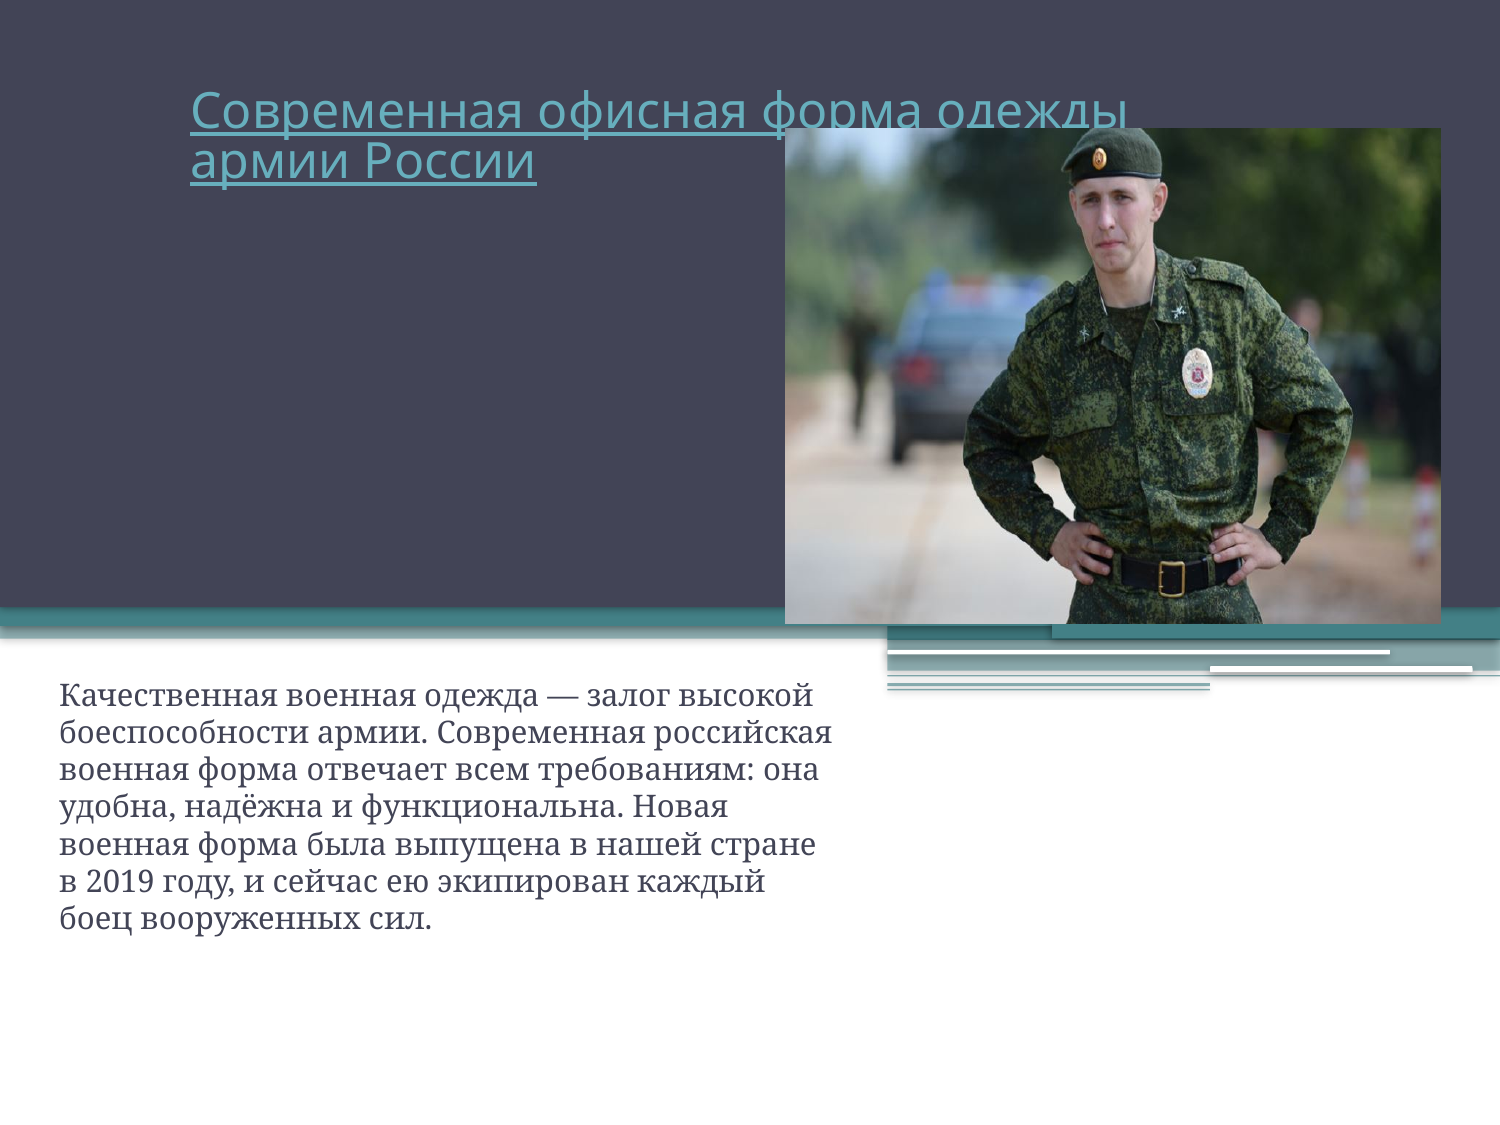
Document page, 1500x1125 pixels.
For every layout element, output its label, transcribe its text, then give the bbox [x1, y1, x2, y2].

subtitle Качественная военная одежда — залог высокой боеспособности армии. Современная российская военная форма отвечает всем требованиям: она удобна, надёжна и функциональна. Новая военная форма была выпущена в нашей стране в 2019 году, и сейчас ею экипирован каждый боец вооруженных сил. [35, 667, 848, 956]
title Современная офисная форма одежды армии России [175, 82, 1177, 155]
picture [784, 128, 1441, 624]
